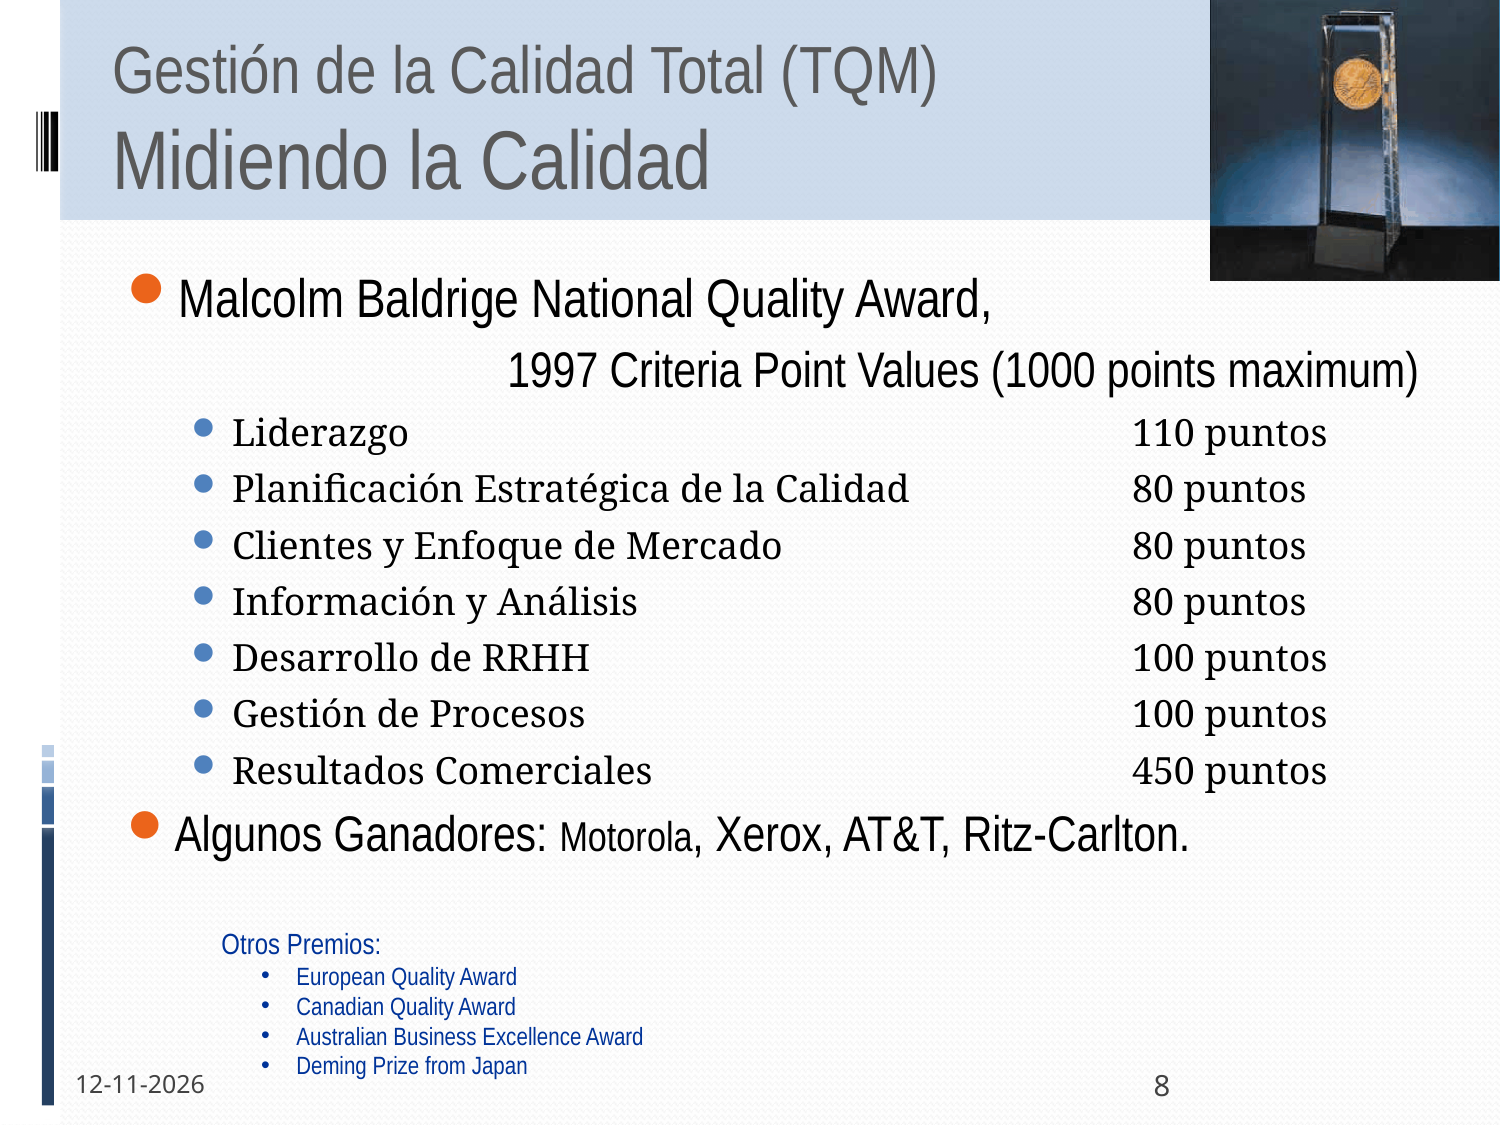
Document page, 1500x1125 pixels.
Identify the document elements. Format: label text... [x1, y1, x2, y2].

picture [1210, 0, 1500, 281]
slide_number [75, 1042, 206, 1103]
list Malcolm Baldrige National Quality Award, 1997 Criteria Point Values (1000 points maximum) Liderazgo 110 puntos Planificación Estratégica de la Calidad 80 puntos Clientes y Enfoque de Mercado 80 puntos Información y Análisis 80 puntos Desarrollo de RRHH 100 puntos Gestión de Procesos 100 puntos Resultados Comerciales 450 puntos Algunos Ganadores: Motorola, Xerox, AT&T, Ritz-Carlton. [111, 255, 1436, 1038]
slide_number 8 [1045, 1046, 1171, 1107]
text_box Otros Premios: European Quality Award Canadian Quality Award Australian Business Excellence Award Deming Prize from Japan [206, 917, 739, 1123]
title Gestión de la Calidad Total (TQM) Midiendo la Calidad [111, 18, 1203, 207]
table_header [1203, 255, 1436, 293]
